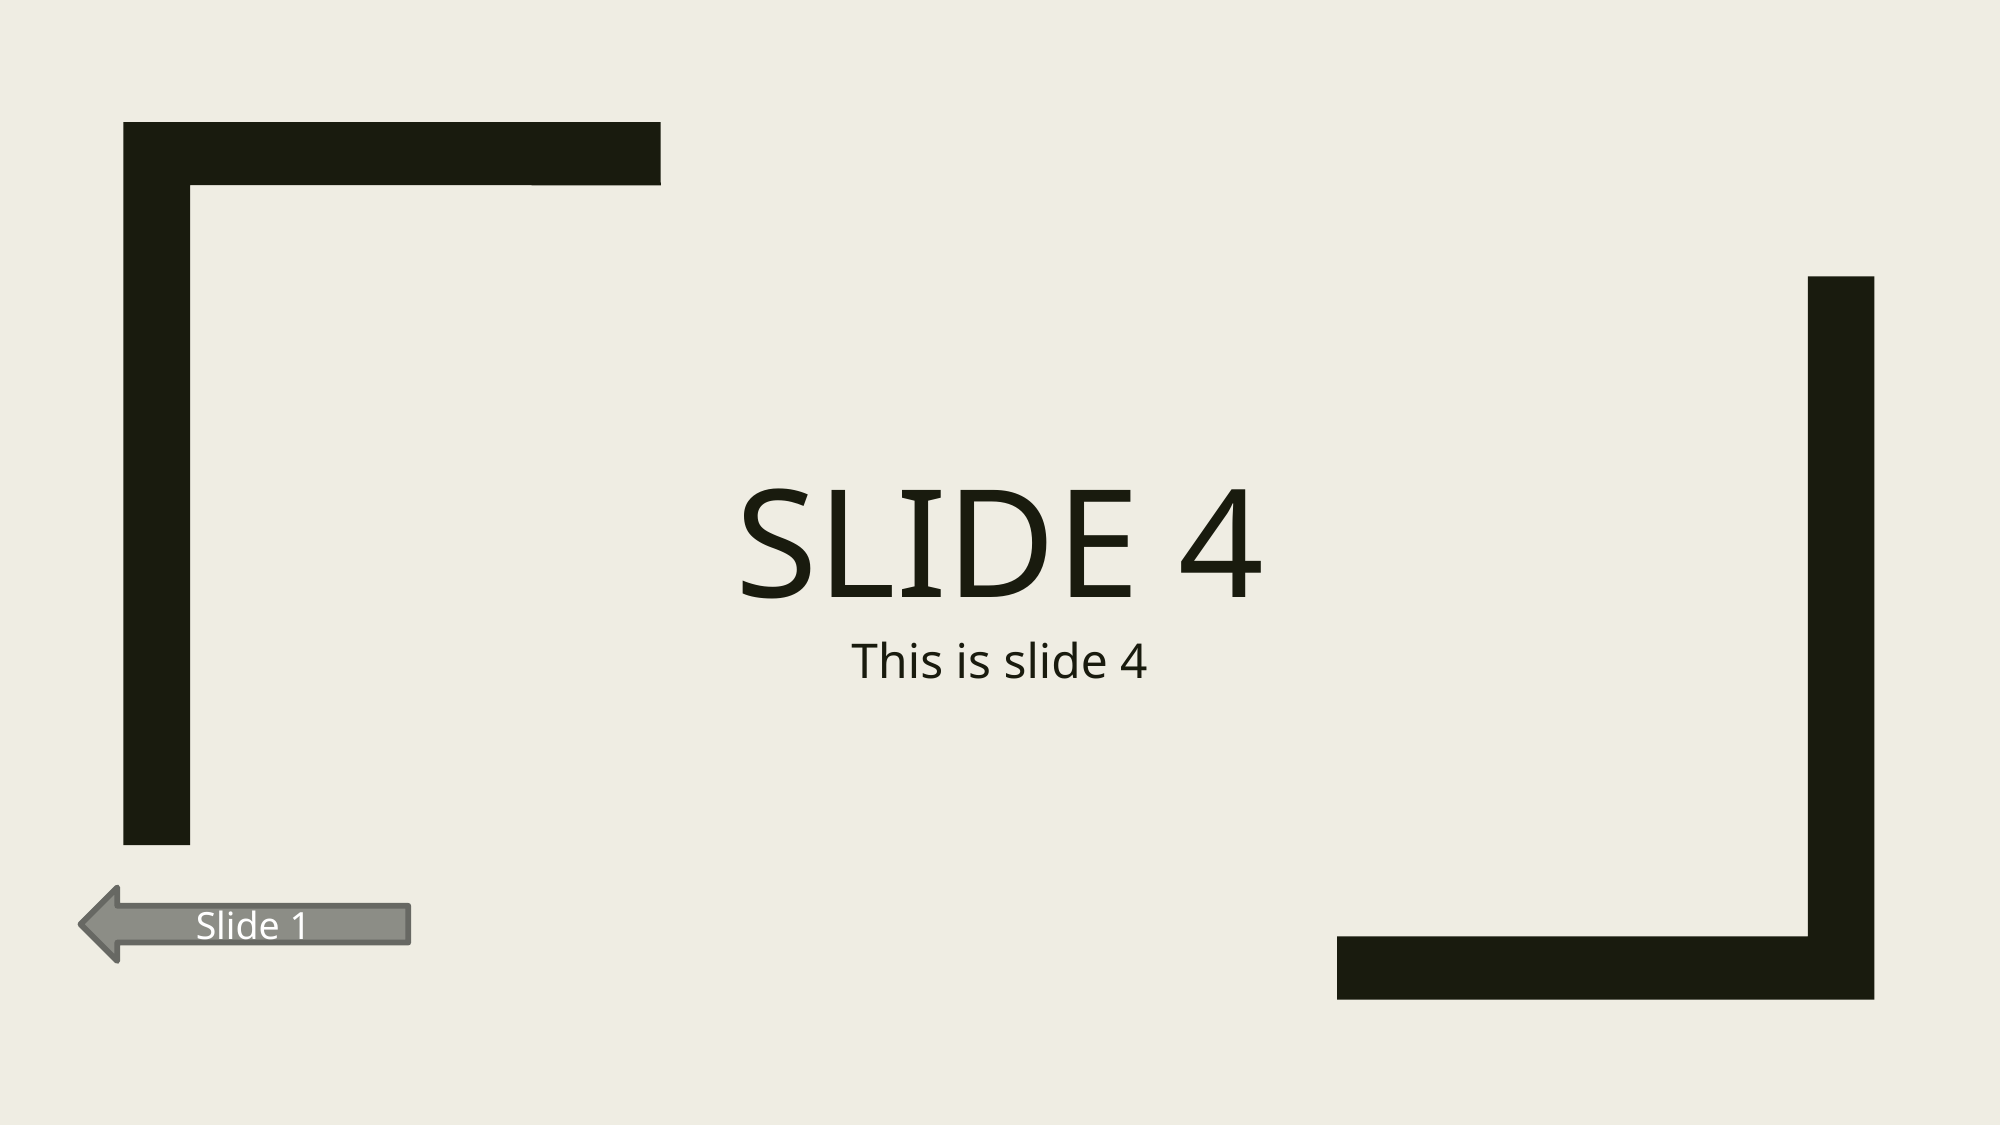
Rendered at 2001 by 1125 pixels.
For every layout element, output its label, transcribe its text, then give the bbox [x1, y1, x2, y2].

subtitle This is slide 4 [249, 615, 1750, 888]
text_box Slide 1 [77, 884, 412, 964]
title Slide 4 [314, 293, 1686, 615]
